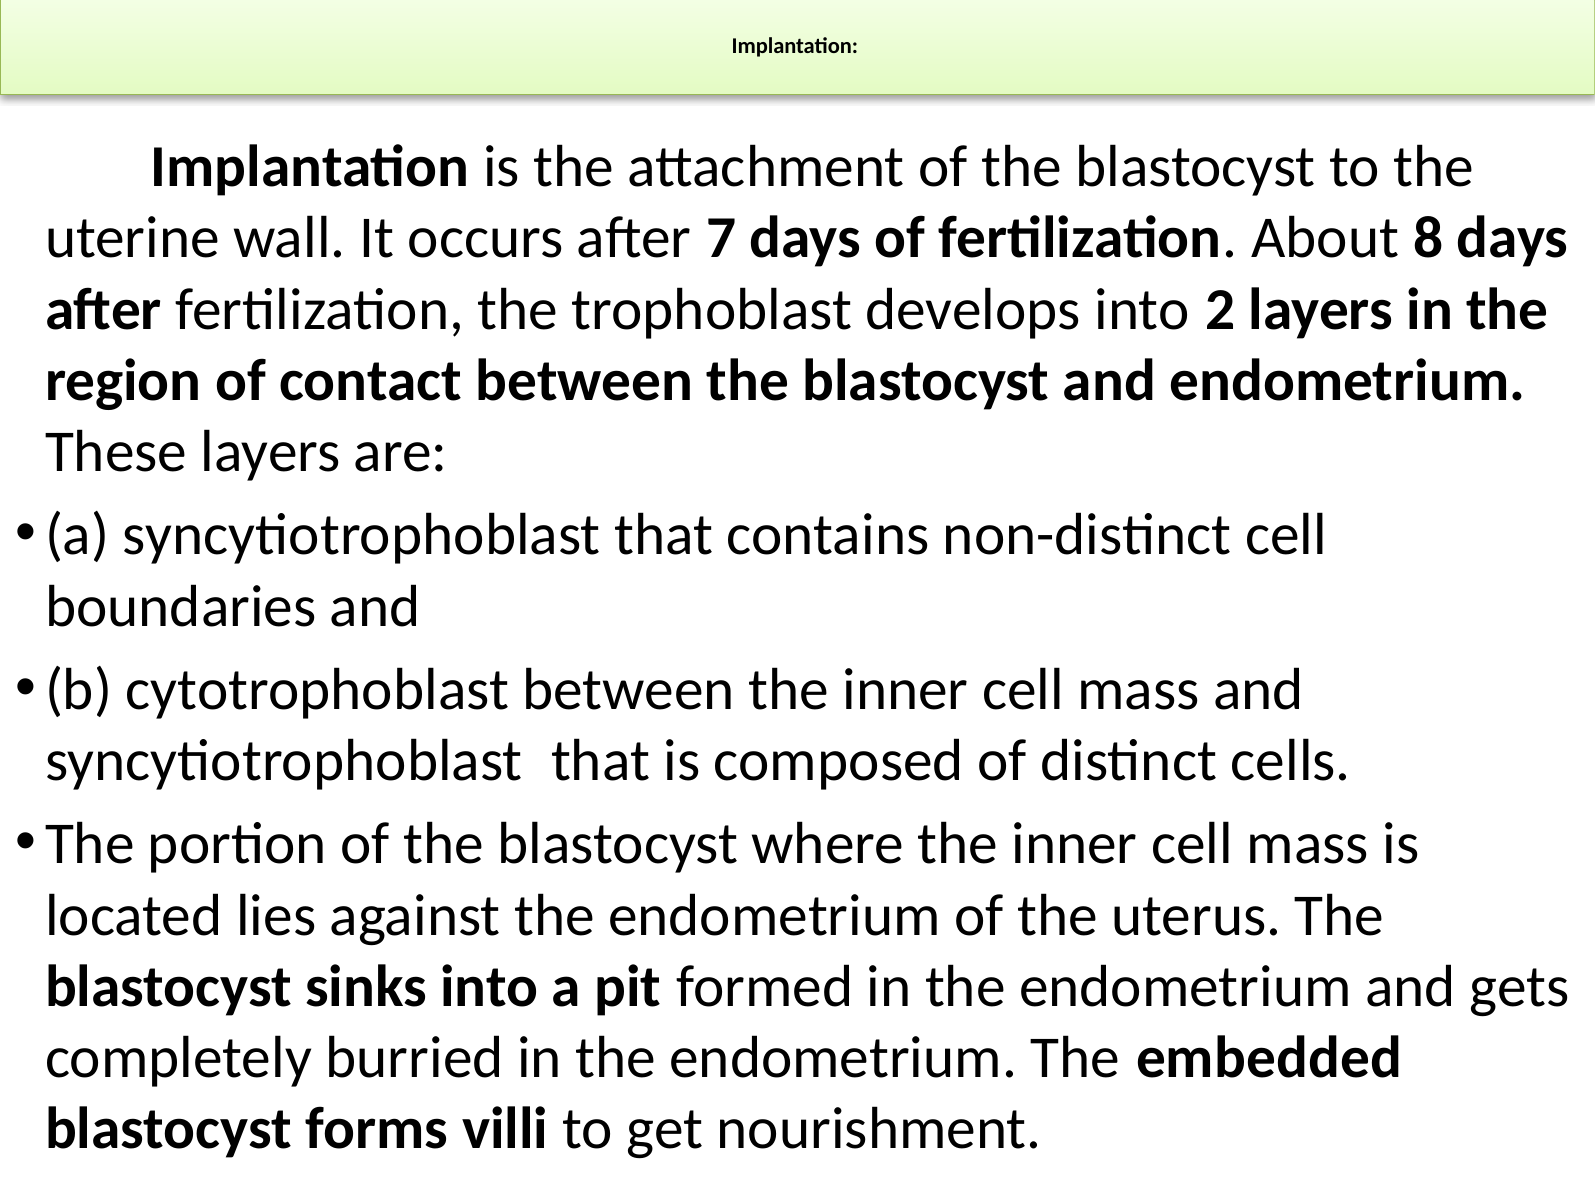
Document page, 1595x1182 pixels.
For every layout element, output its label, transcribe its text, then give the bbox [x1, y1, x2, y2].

list Implantation is the attachment of the blastocyst to the uterine wall. It occurs after 7 days of fertilization. About 8 days after fertilization, the trophoblast develops into 2 layers in the region of contact between the blastocyst and endometrium. These layers are: (a) syncytiotrophoblast that contains non-distinct cell boundaries and (b) cytotrophoblast between the inner cell mass and syncytiotrophoblast that is composed of distinct cells. The portion of the blastocyst where the inner cell mass is located lies against the endometrium of the uterus. The blastocyst sinks into a pit formed in the endometrium and gets completely burried in the endometrium. The embedded blastocyst forms villi to get nourishment. [0, 119, 1595, 1182]
title Implantation: [0, 0, 1595, 95]
